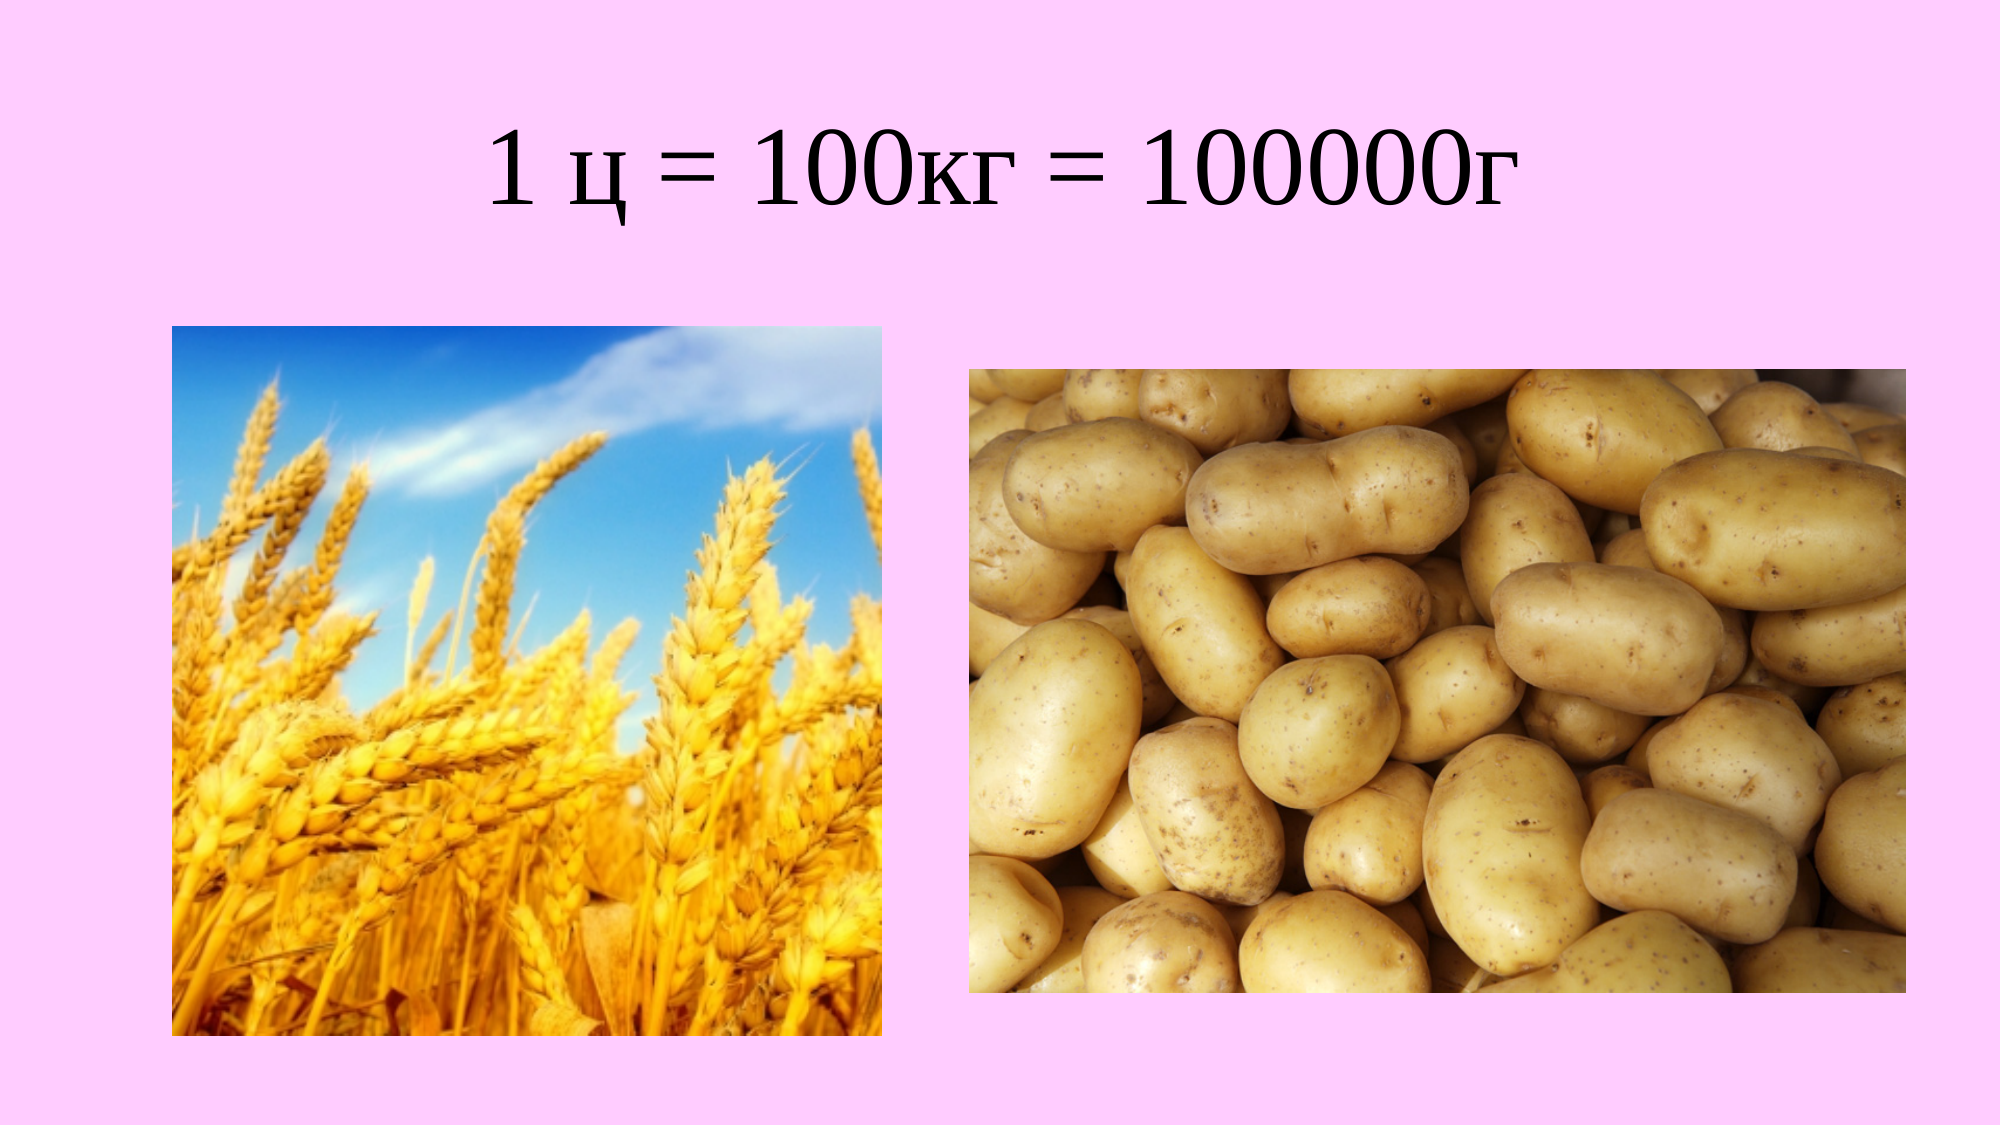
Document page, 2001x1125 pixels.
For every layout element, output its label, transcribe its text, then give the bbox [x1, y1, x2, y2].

text_box 1 ц = 100кг = 100000г [469, 84, 1538, 235]
picture [969, 369, 1906, 993]
picture [172, 326, 882, 1036]
